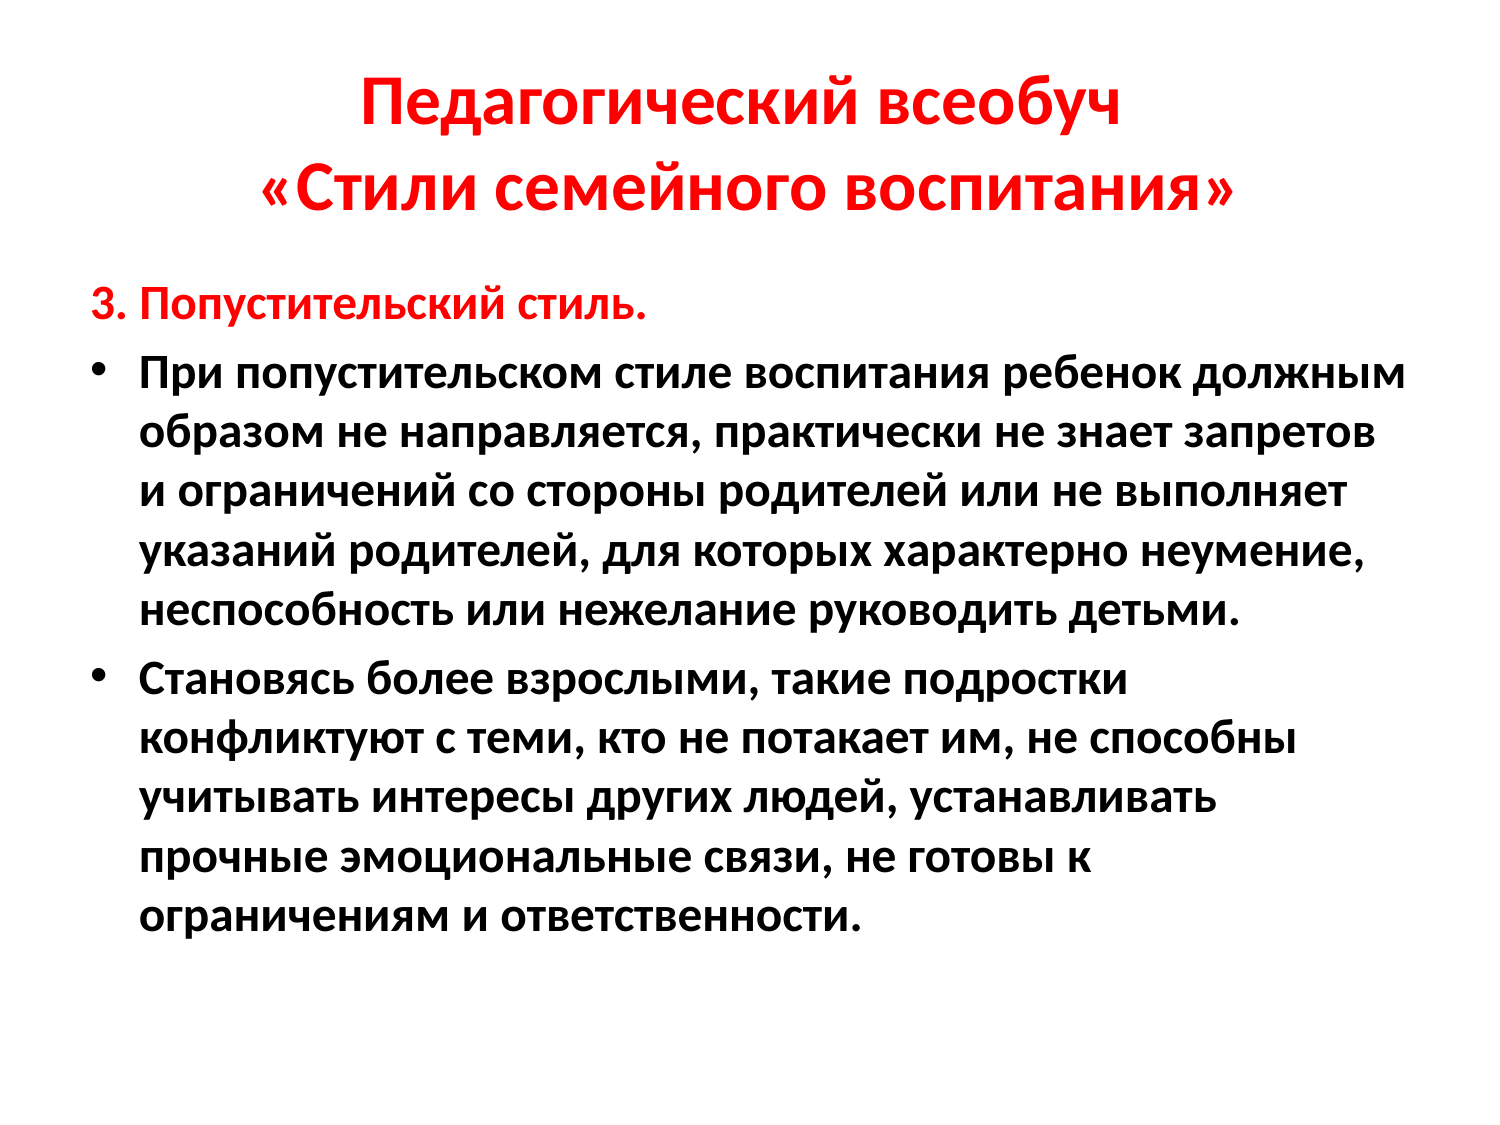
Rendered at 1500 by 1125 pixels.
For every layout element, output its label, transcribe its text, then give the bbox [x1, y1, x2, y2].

title Педагогический всеобуч «Стили семейного воспитания» [75, 45, 1425, 233]
list 3. Попустительский стиль. При попустительском стиле воспитания ребенок должным образом не направляется, практически не знает запретов и ограничений со стороны родителей или не выполняет указаний родителей, для которых характерно неумение, неспособность или нежелание руководить детьми. Становясь более взрослыми, такие подростки конфликтуют с теми, кто не потакает им, не способны учитывать интересы других людей, устанавливать прочные эмоциональные связи, не готовы к ограничениям и ответственности. [75, 262, 1425, 1005]
